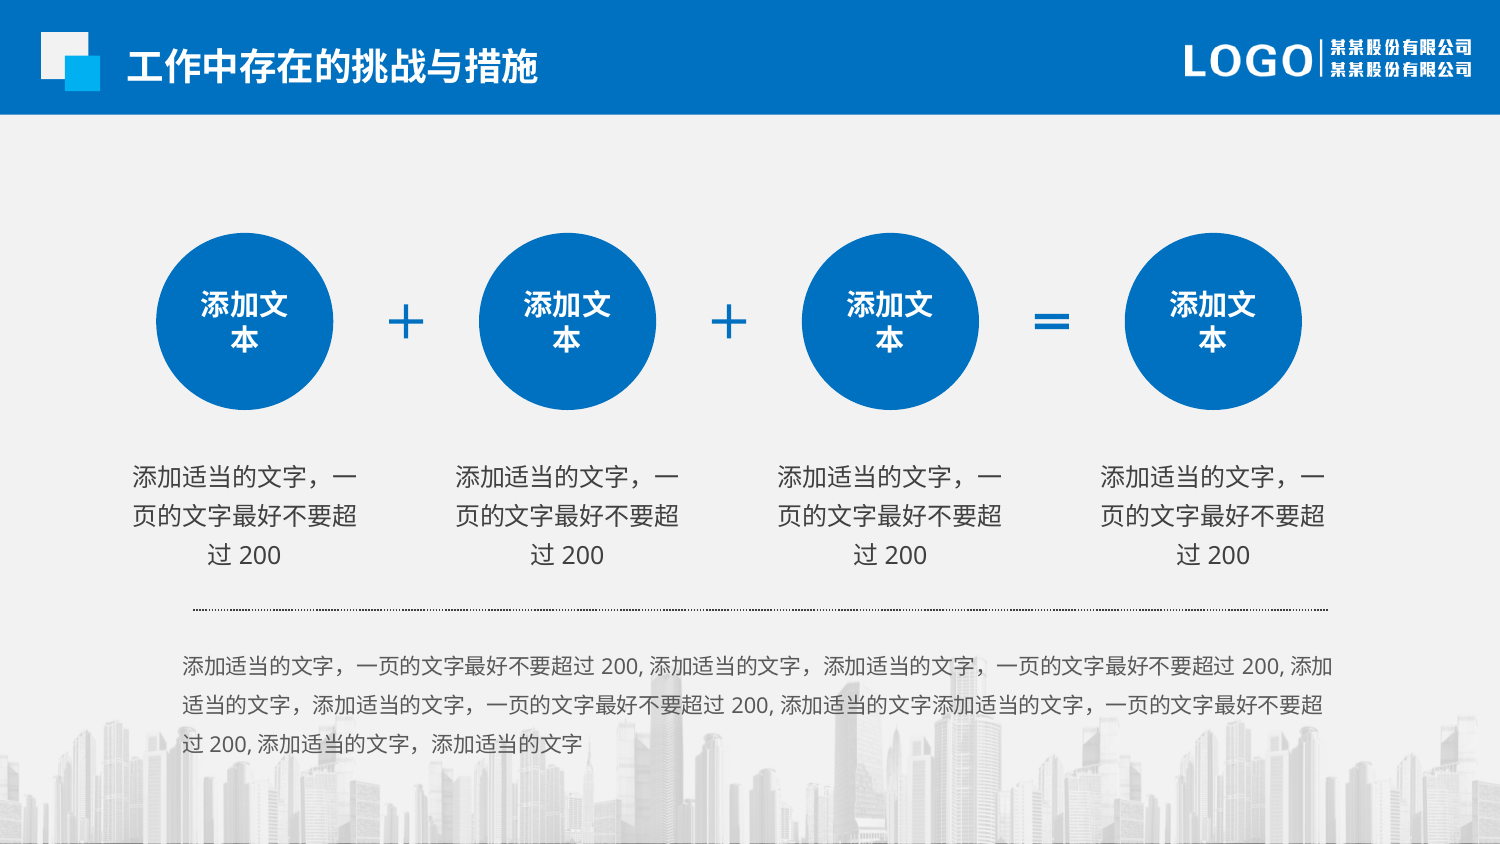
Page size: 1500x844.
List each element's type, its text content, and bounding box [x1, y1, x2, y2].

text_box 添加文本 [154, 230, 336, 413]
text_box 添加适当的文字，一页的文字最好不要超过200 [436, 445, 699, 577]
text_box [0, 0, 1500, 117]
picture [1185, 11, 1471, 100]
text_box 添加文本 [1122, 230, 1305, 413]
text_box [63, 54, 102, 93]
text_box 添加适当的文字，一页的文字最好不要超过200,添加适当的文字，添加适当的文字，一页的文字最好不要超过200,添加适当的文字，添加适当的文字，一页的文字最好不要超过200,添加适当的文字添加适当的文字，一页的文字最好不要超过200,添加适当的文字，添加适当的文字 [171, 633, 1353, 763]
text_box 添加适当的文字，一页的文字最好不要超过200 [1082, 445, 1344, 577]
text_box 添加文本 [476, 230, 659, 413]
text_box 添加适当的文字，一页的文字最好不要超过200 [114, 445, 376, 577]
text_box 添加适当的文字，一页的文字最好不要超过200 [759, 445, 1022, 577]
text_box [1033, 312, 1071, 321]
text_box [1033, 322, 1071, 331]
text_box [39, 30, 91, 81]
text_box [387, 302, 425, 341]
text_box 添加文本 [799, 230, 982, 413]
text_box 工作中存在的挑战与措施 [112, 35, 715, 96]
text_box [710, 302, 748, 341]
